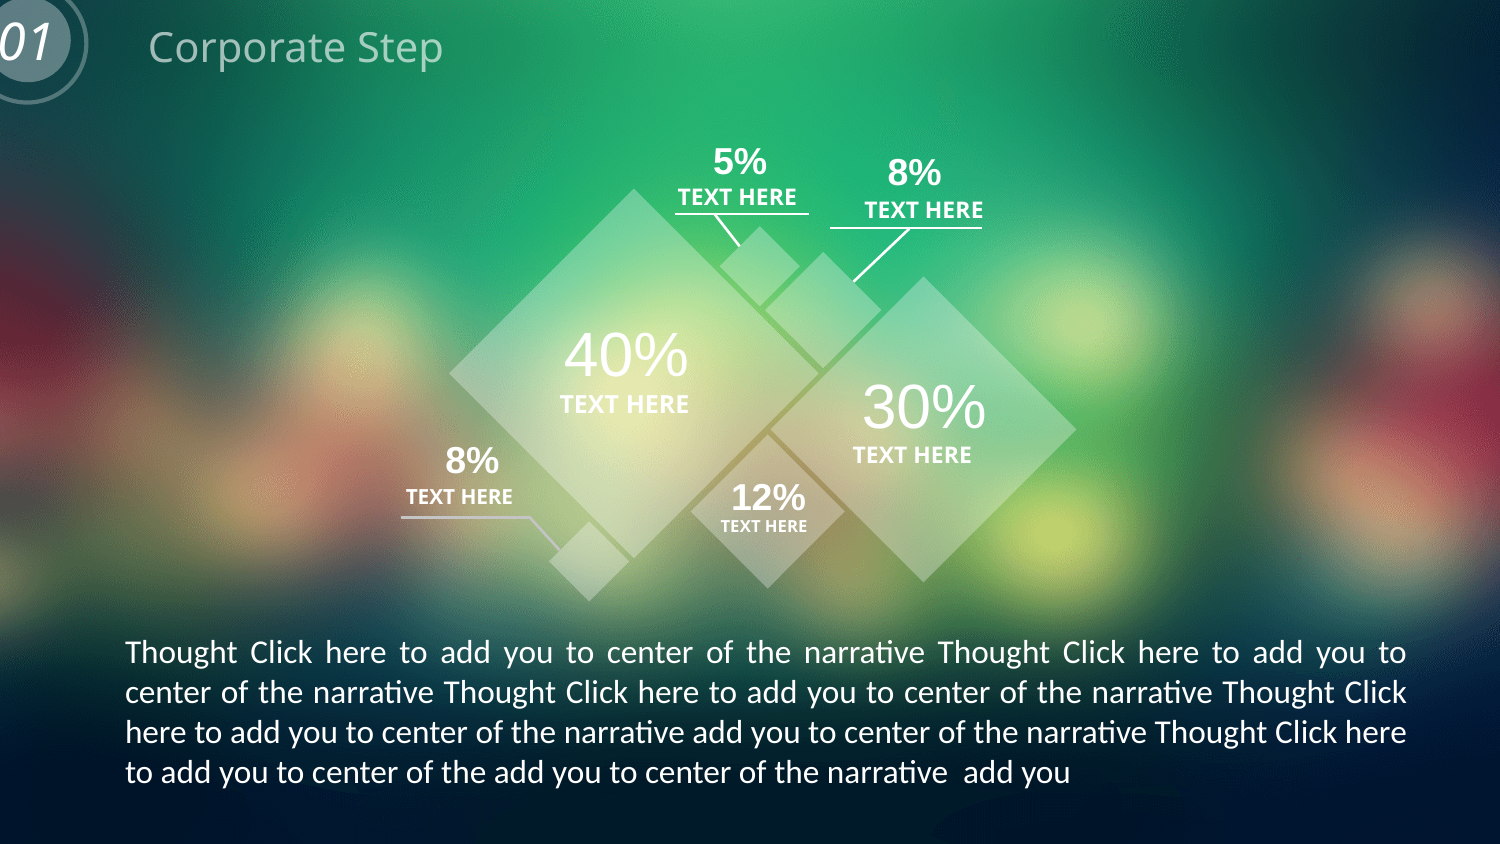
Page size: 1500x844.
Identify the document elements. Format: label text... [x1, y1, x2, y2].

picture [0, 0, 1500, 844]
text_box Thought Click here to add you to center of the narrative Thought Click here to add you to center of the narrative Thought Click here to add you to center of the narrative Thought Click here to add you to center of the narrative add you to center of the narrative Thought Click here to add you to center of the add you to center of the narrative add you [110, 622, 1424, 798]
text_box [390, 129, 1032, 591]
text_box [0, 0, 487, 103]
